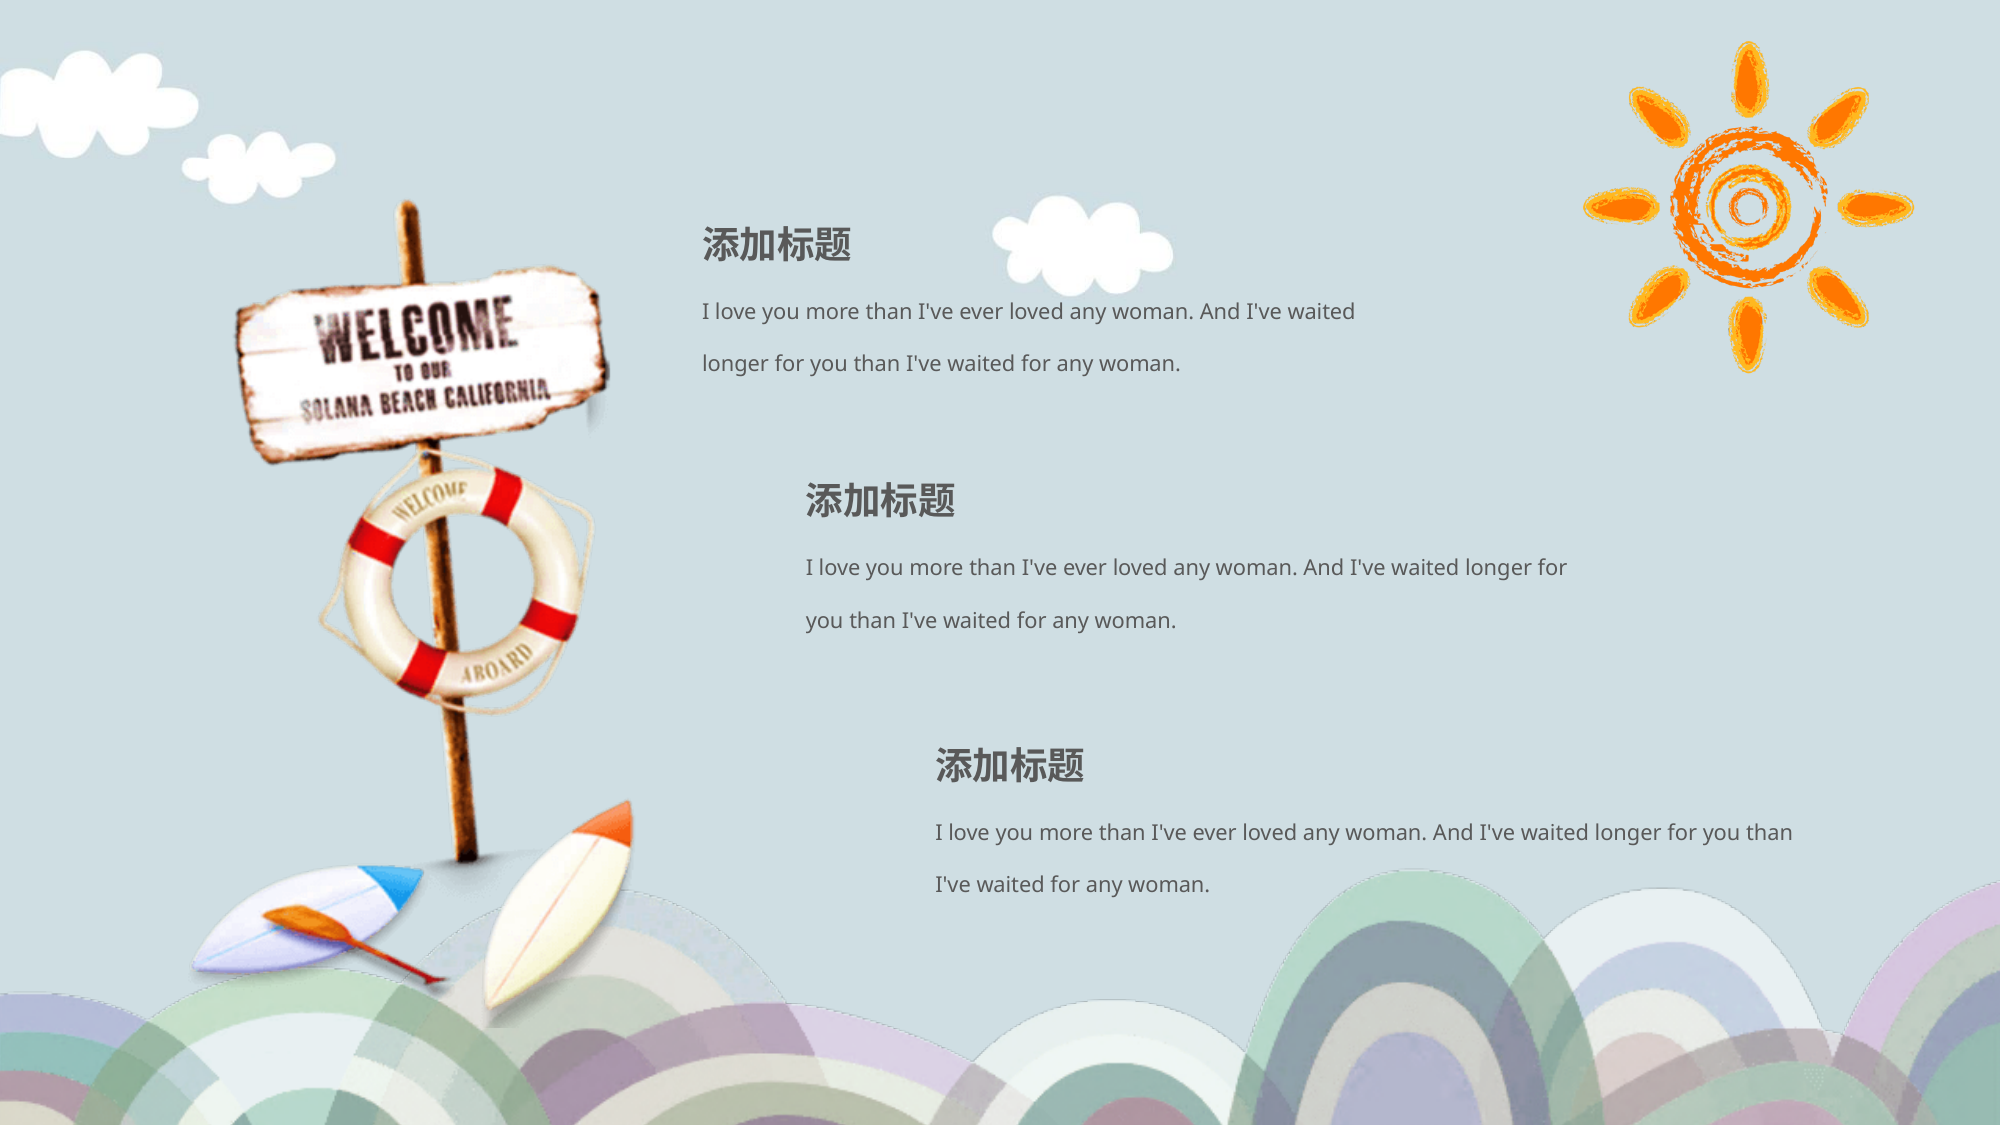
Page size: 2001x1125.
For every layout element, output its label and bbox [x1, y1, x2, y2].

picture [0, 9, 2000, 1125]
text_box [920, 734, 1816, 907]
picture [1573, 0, 1947, 378]
text_box [687, 213, 1382, 386]
text_box [790, 469, 1586, 642]
